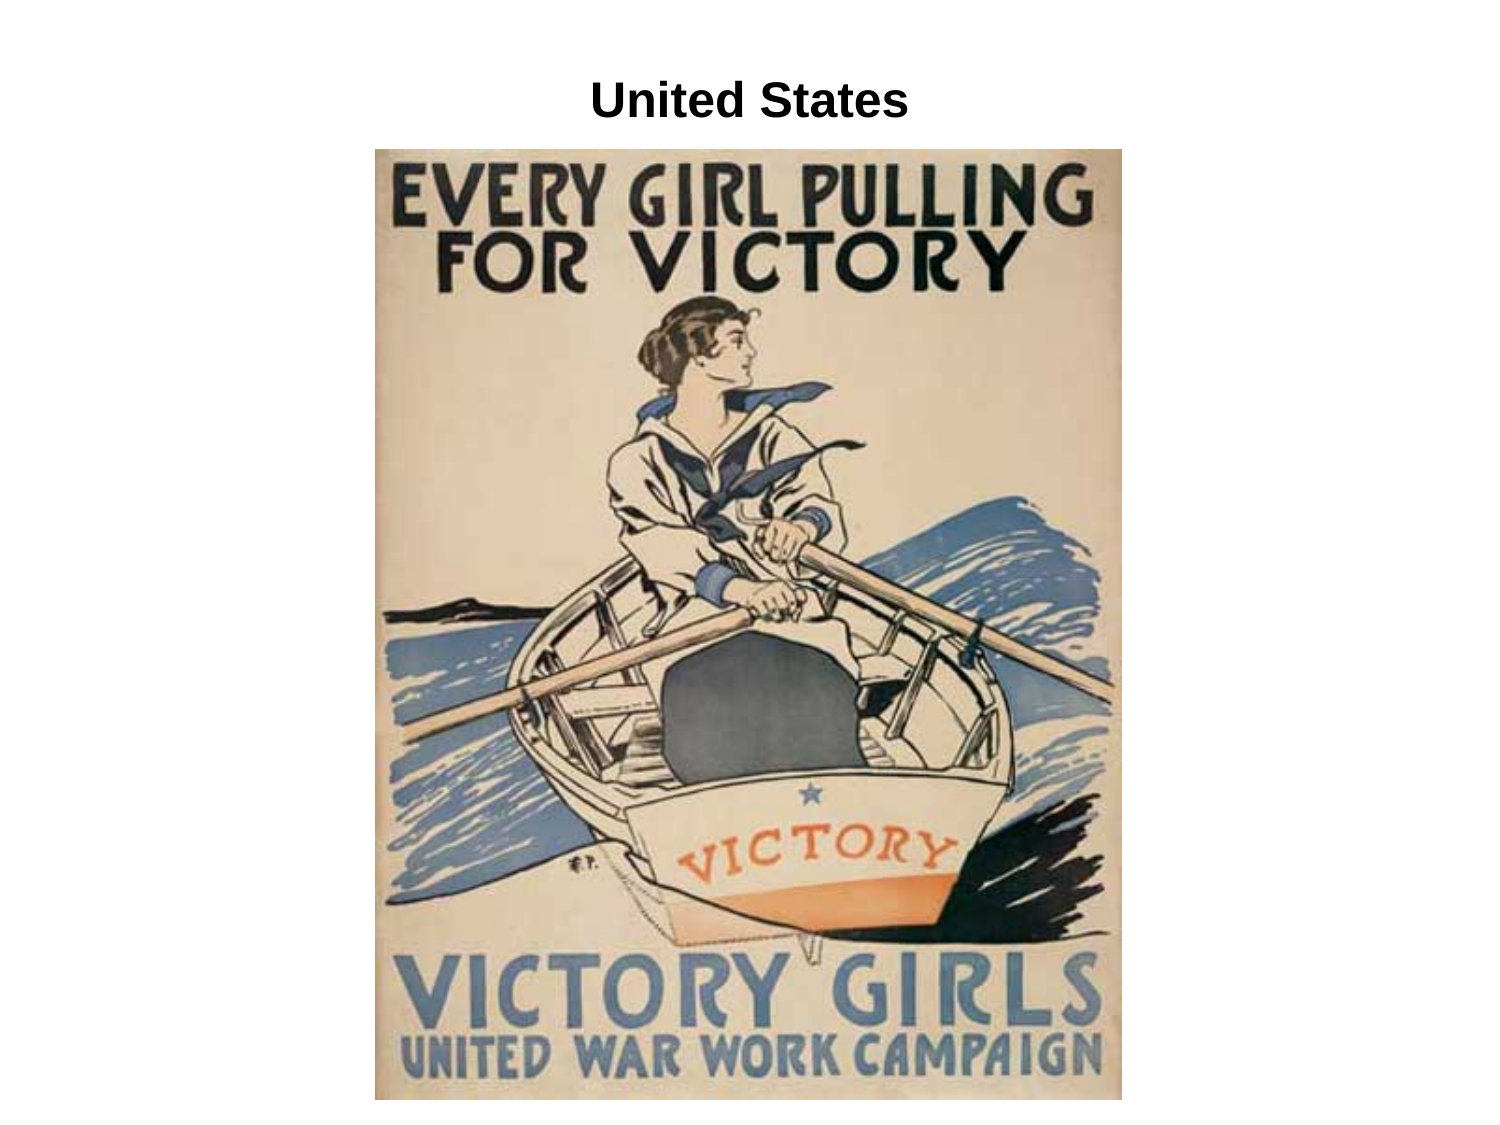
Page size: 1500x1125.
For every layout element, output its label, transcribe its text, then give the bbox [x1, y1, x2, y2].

picture [374, 149, 1122, 1101]
title United States [74, 44, 1426, 151]
